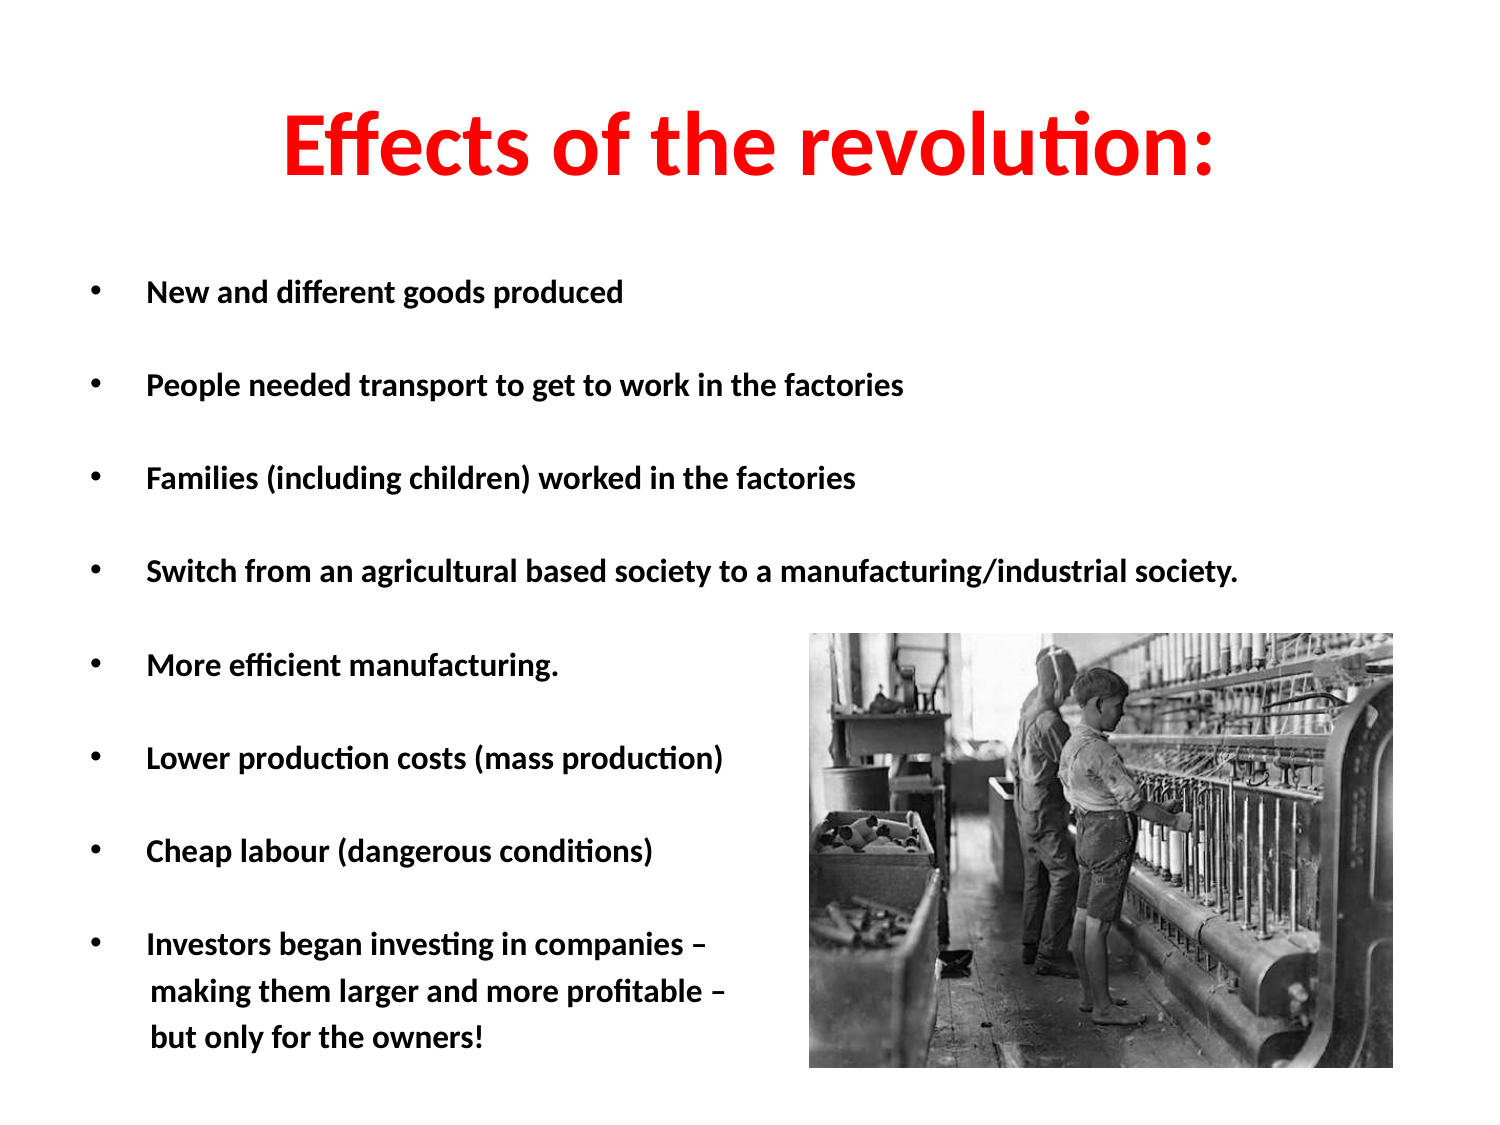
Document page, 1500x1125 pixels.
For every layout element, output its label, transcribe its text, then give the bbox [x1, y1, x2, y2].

picture [808, 633, 1393, 1068]
title Effects of the revolution: [75, 45, 1425, 233]
list New and different goods produced People needed transport to get to work in the factories Families (including children) worked in the factories Switch from an agricultural based society to a manufacturing/industrial society. More efficient manufacturing. Lower production costs (mass production) Cheap labour (dangerous conditions) Investors began investing in companies – making them larger and more profitable – but only for the owners! [75, 262, 1425, 1005]
